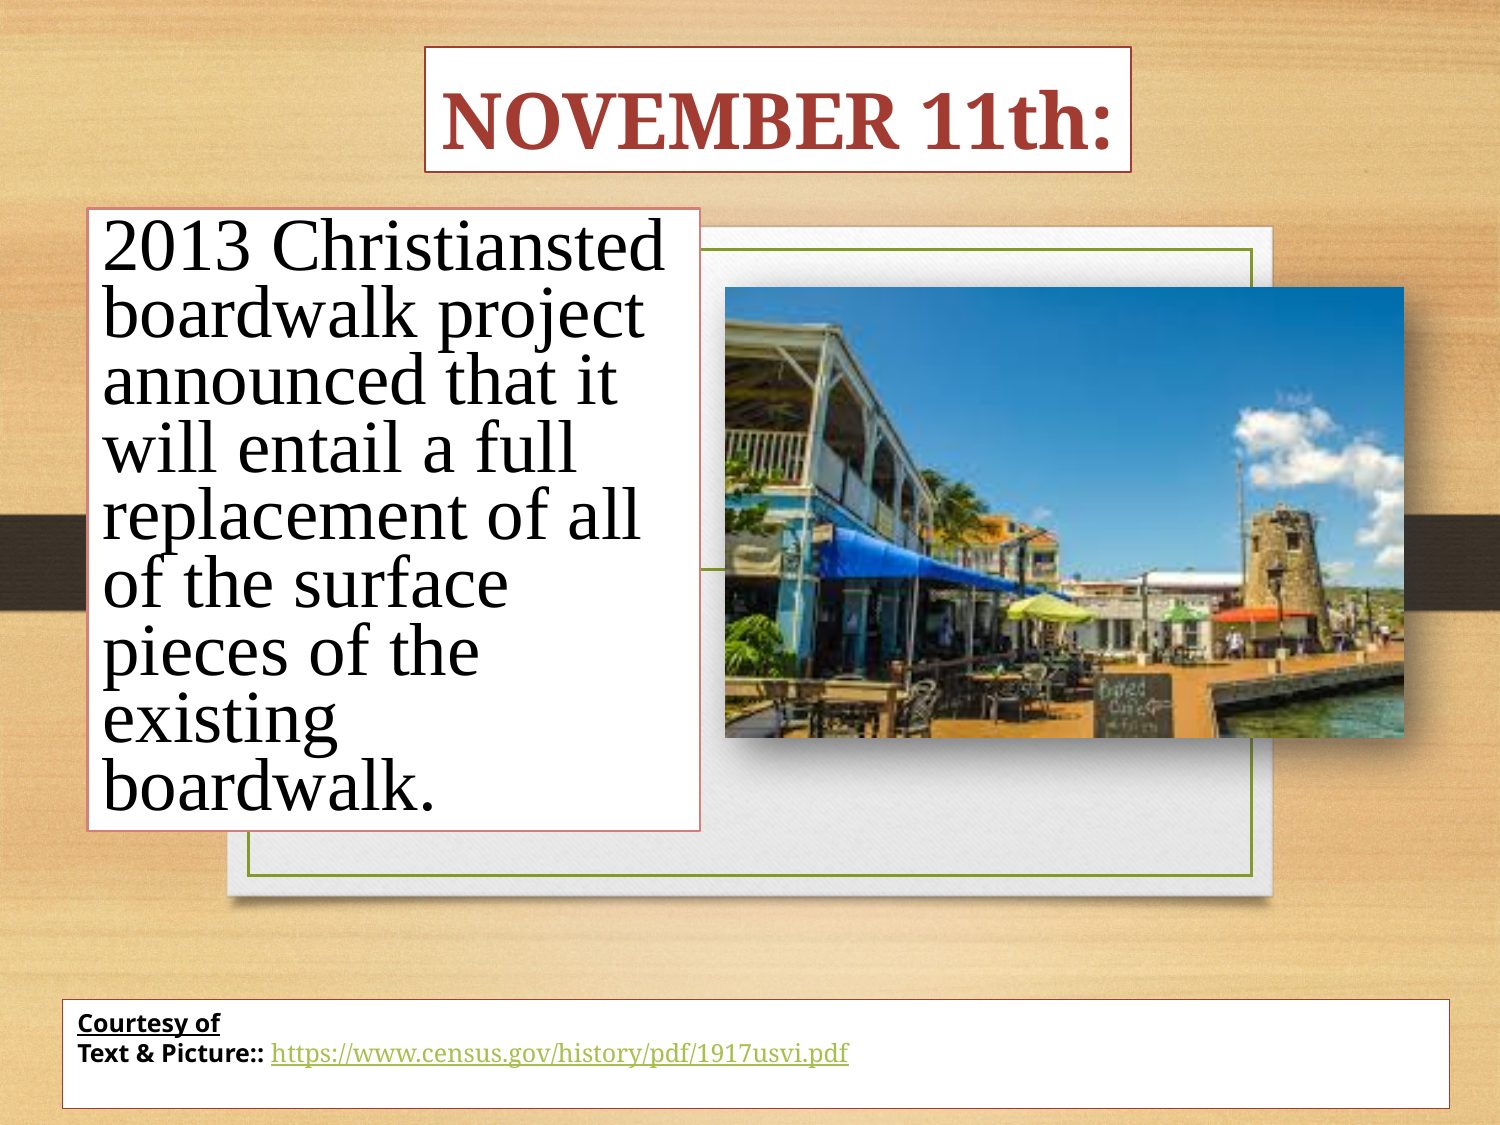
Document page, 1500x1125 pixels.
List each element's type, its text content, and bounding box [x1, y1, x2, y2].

text_box Courtesy of Text & Picture:: https://www.census.gov/history/pdf/1917usvi.pdf [62, 999, 1450, 1109]
text_box NOVEMBER 11th: [424, 46, 1132, 173]
text_box 2013 Christiansted boardwalk project announced that it will entail a full replacement of all of the surface pieces of the existing boardwalk. [86, 207, 701, 832]
picture [0, 0, 1500, 1125]
